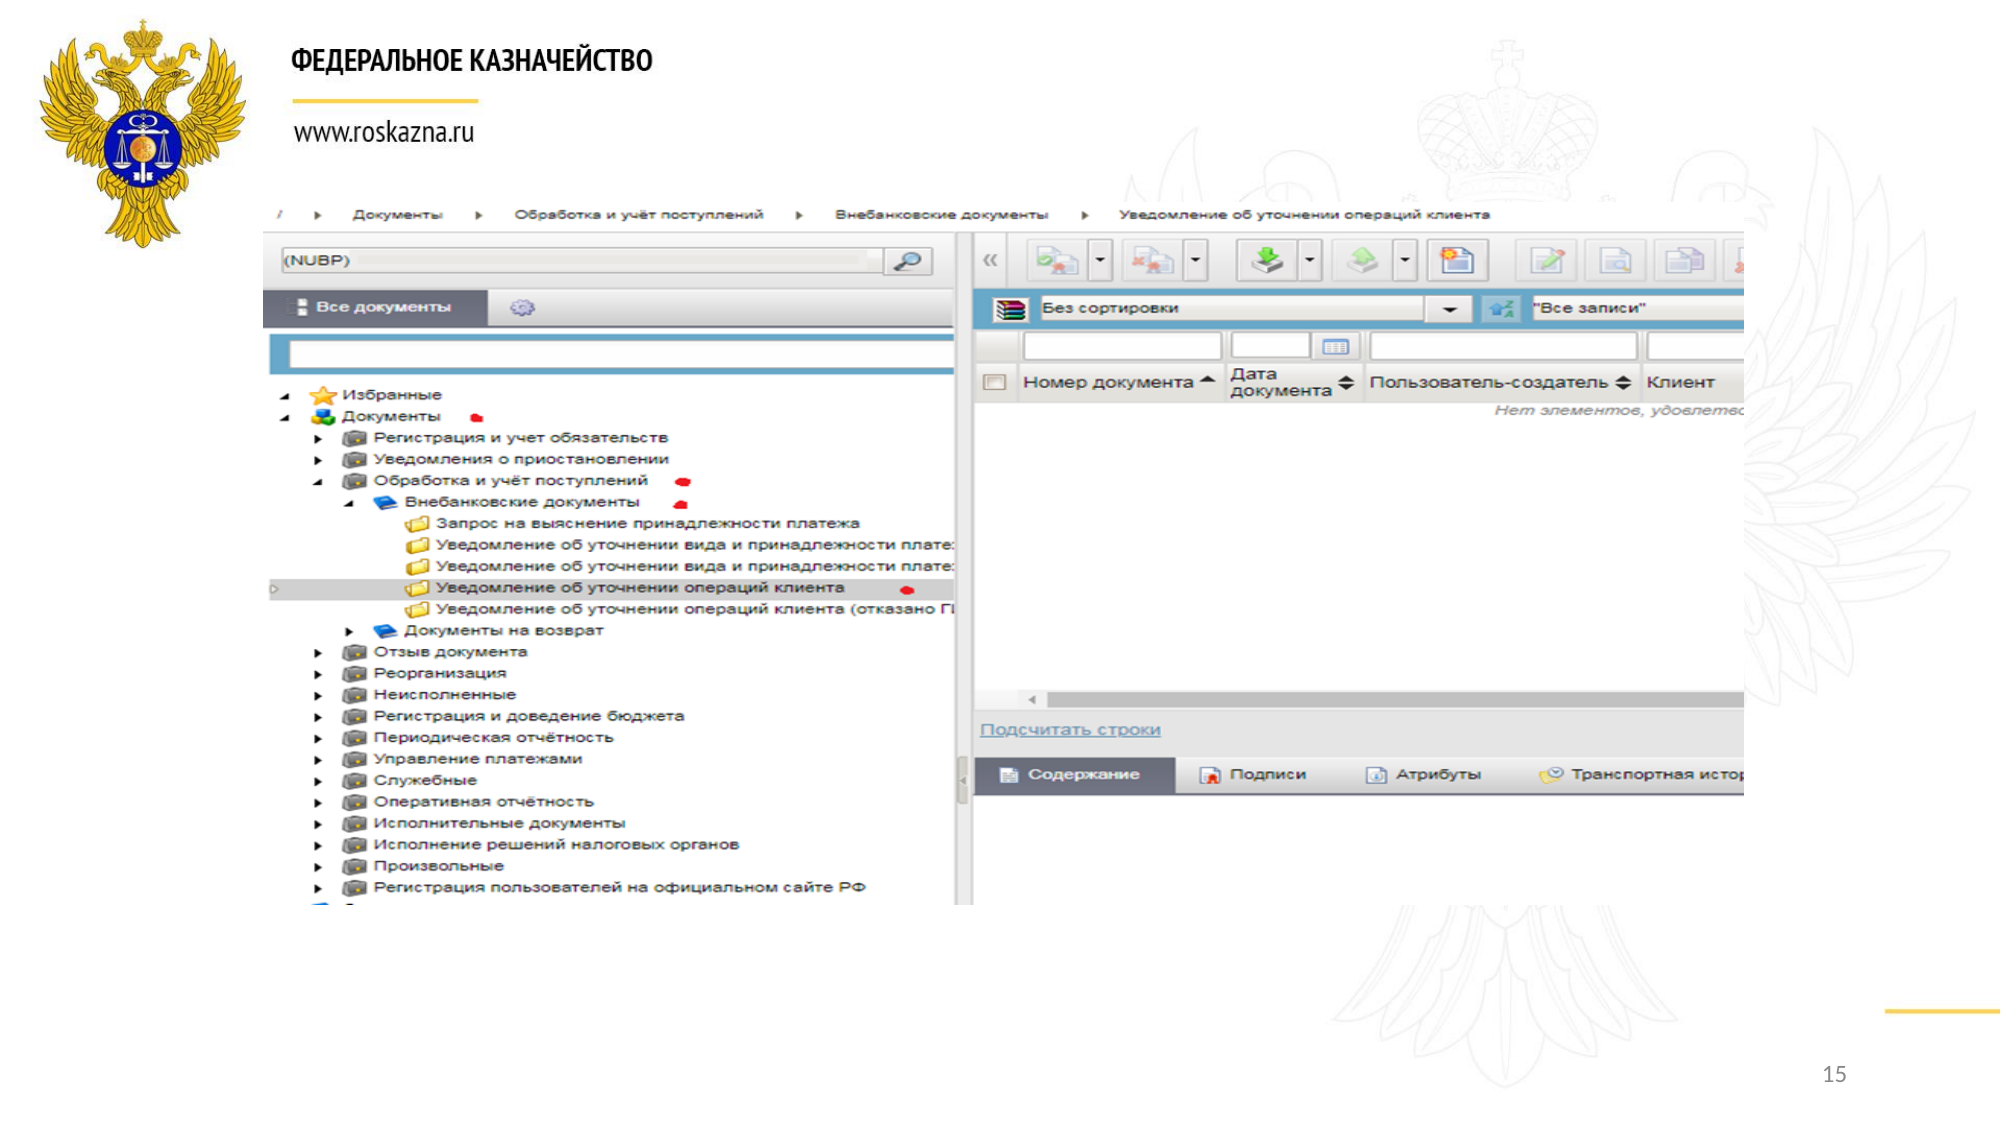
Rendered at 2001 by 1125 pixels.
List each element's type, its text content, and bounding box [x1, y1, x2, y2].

picture [0, 0, 2001, 1125]
slide_number 15 [1412, 1042, 1863, 1103]
